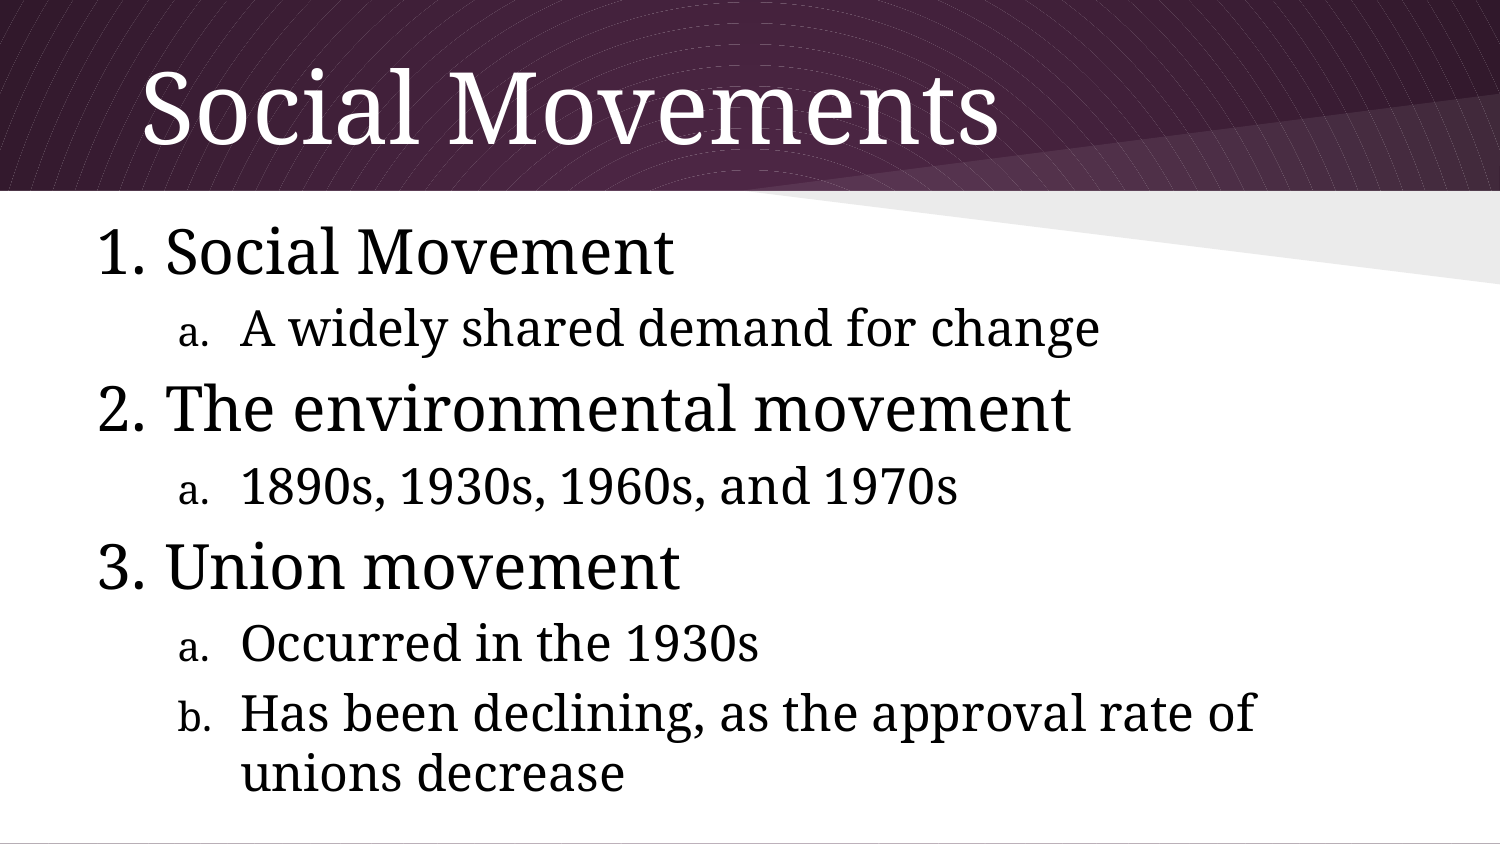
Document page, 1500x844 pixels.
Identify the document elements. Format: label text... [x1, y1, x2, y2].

list Social Movement A widely shared demand for change The environmental movement 1890s, 1930s, 1960s, and 1970s Union movement Occurred in the 1930s Has been declining, as the approval rate of unions decrease [75, 196, 1425, 808]
title Social Movements [75, 33, 1425, 175]
